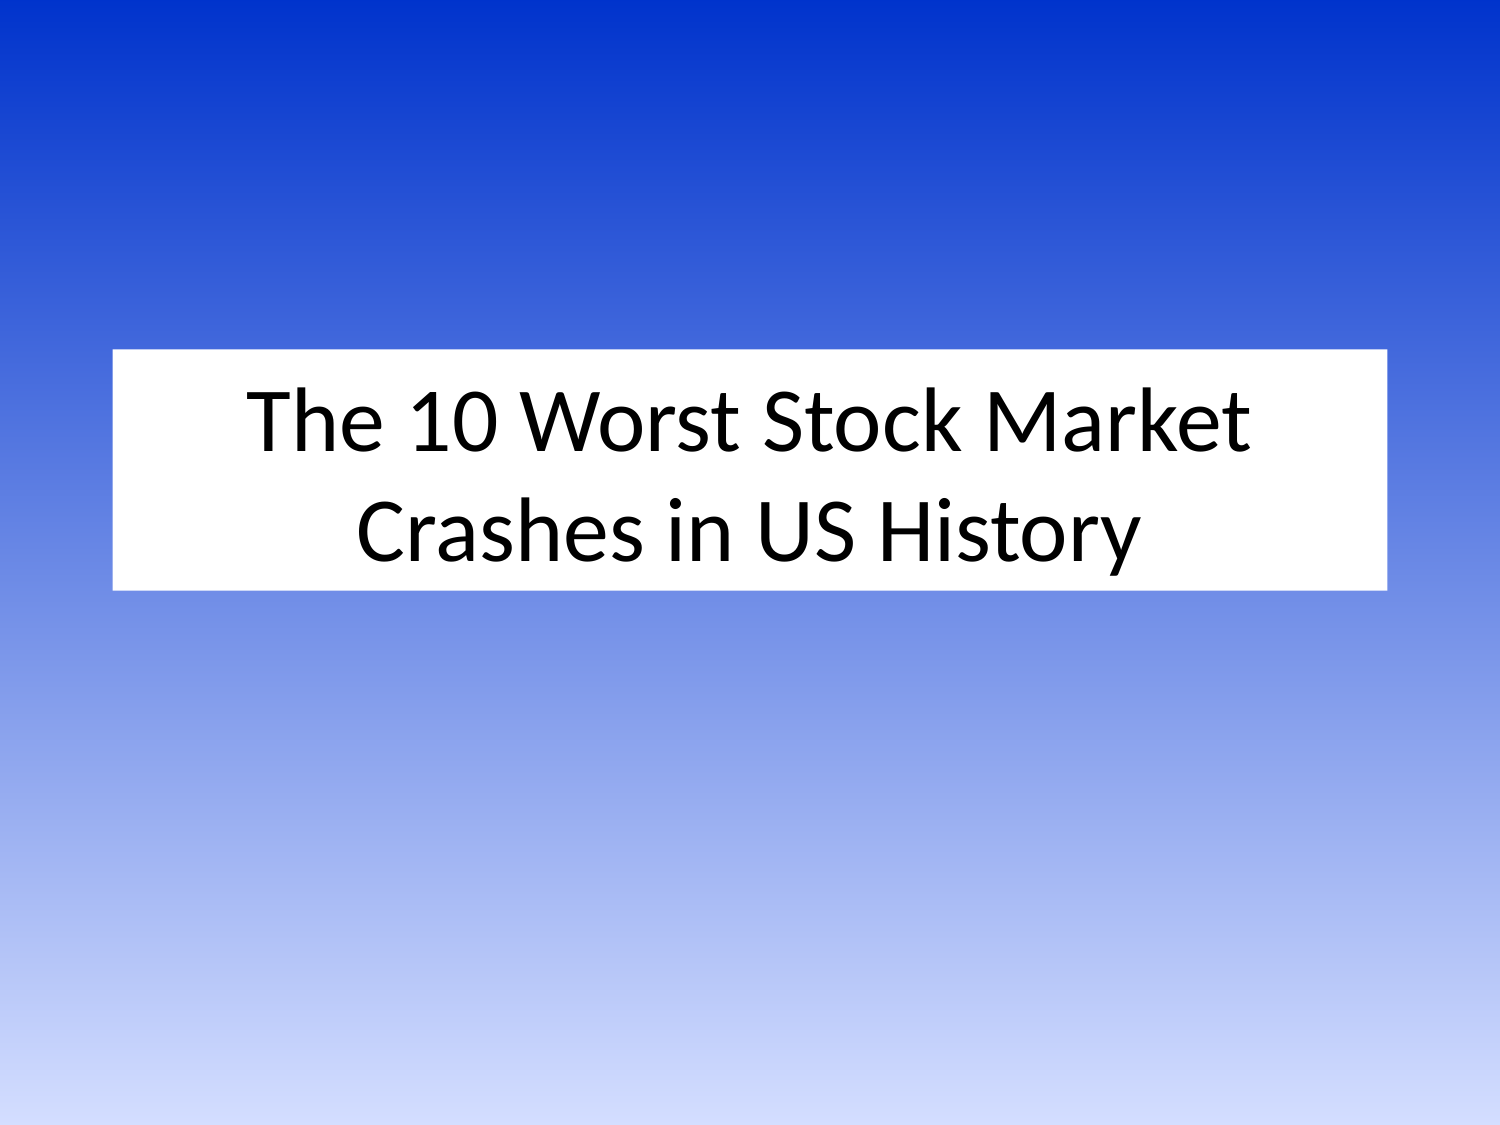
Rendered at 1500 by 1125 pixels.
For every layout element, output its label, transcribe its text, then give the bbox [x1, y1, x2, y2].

title The 10 Worst Stock Market Crashes in US History [112, 349, 1388, 591]
